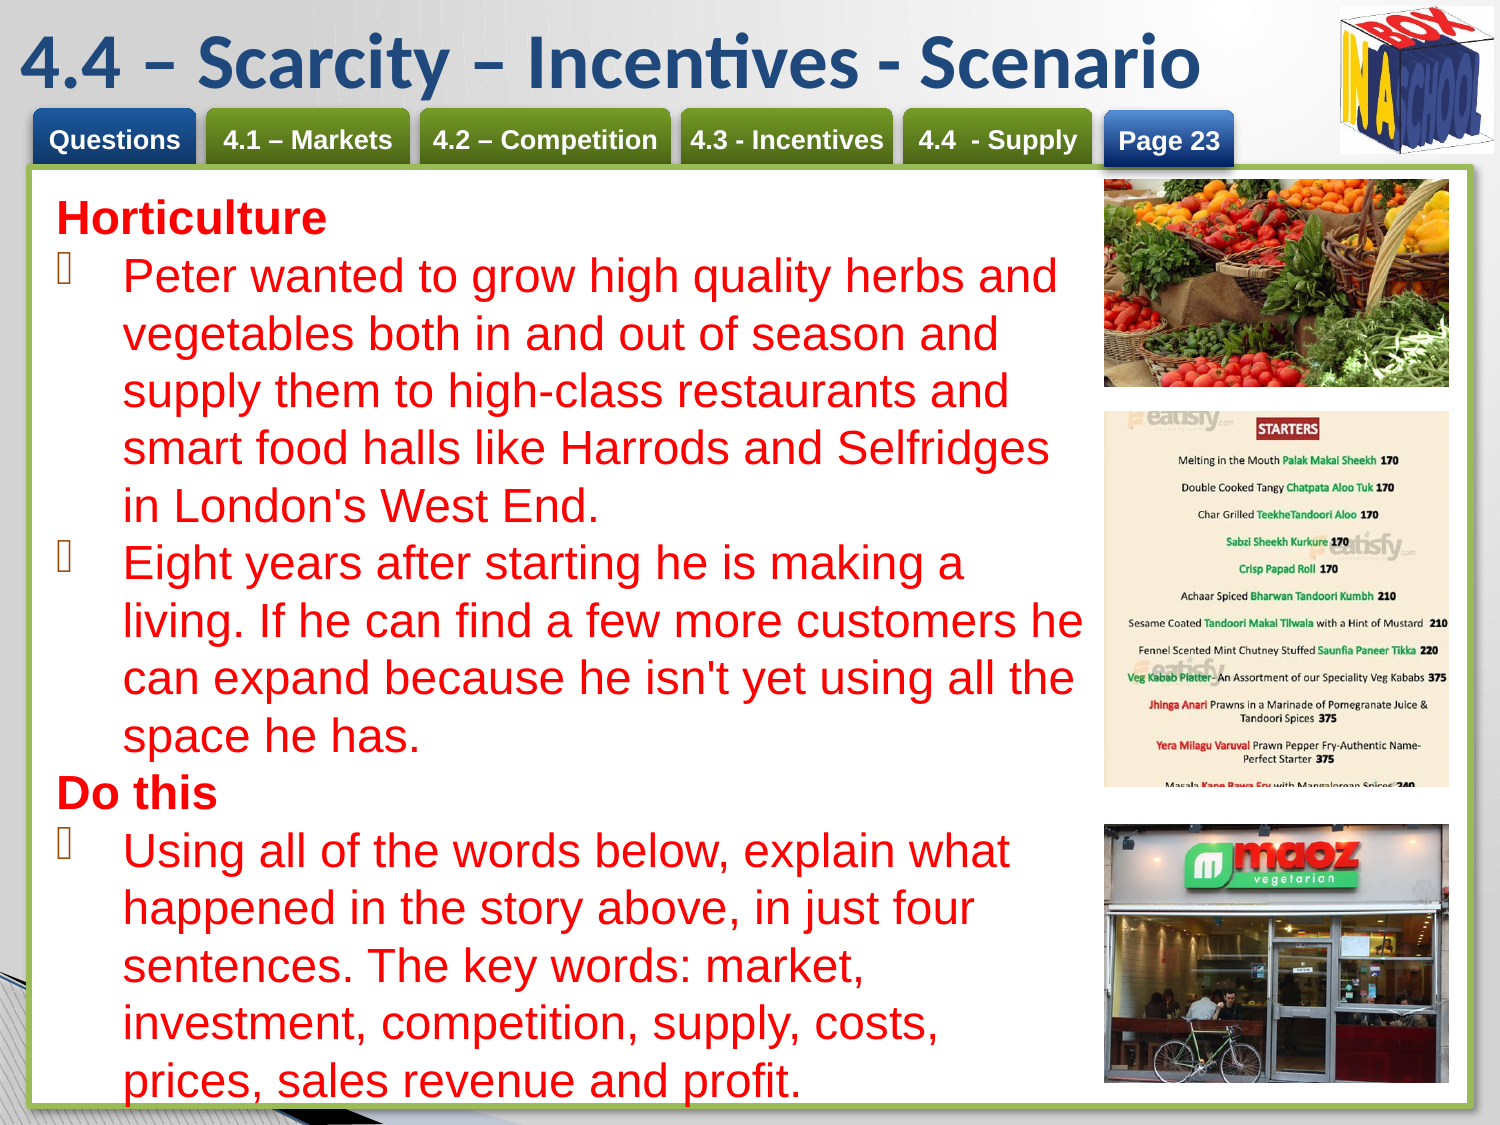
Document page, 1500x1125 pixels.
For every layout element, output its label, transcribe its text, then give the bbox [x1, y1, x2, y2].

title 4.4 – Scarcity – Incentives - Scenario [5, 11, 1270, 102]
picture [1104, 179, 1449, 387]
text_box Page 23 [1104, 109, 1235, 167]
text_box Horticulture Peter wanted to grow high quality herbs and vegetables both in and out of season and supply them to high-class restaurants and smart food halls like Harrods and Selfridges in London's West End. Eight years after starting he is making a living. If he can find a few more customers he can expand because he isn't yet using all the space he has. Do this Using all of the words below, explain what happened in the story above, in just four sentences. The key words: market, investment, competition, supply, costs, prices, sales revenue and profit. [41, 179, 1105, 1114]
picture [1104, 823, 1449, 1083]
picture [1104, 411, 1449, 788]
picture [1340, 6, 1495, 154]
picture [281, 1114, 303, 1125]
